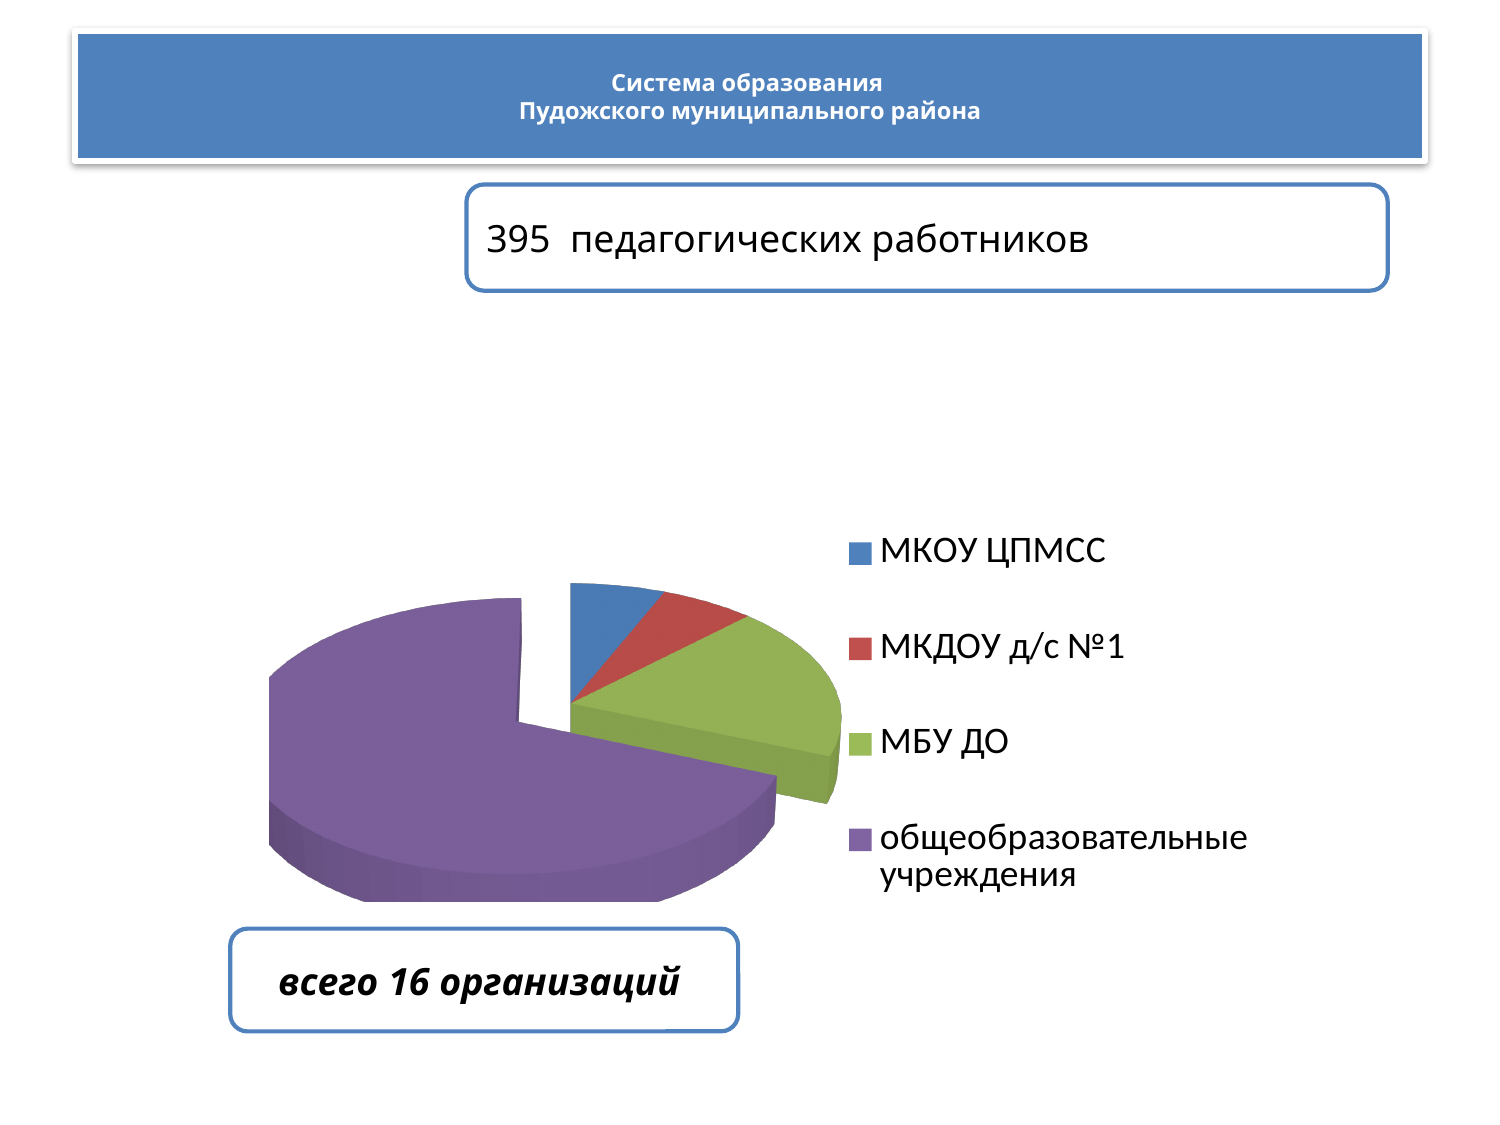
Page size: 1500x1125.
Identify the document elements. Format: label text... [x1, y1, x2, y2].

chart [0, 184, 1378, 1088]
text_box 395 педагогических работников [1381, 185, 1390, 288]
title Система образования Пудожского муниципального района [72, 28, 1428, 164]
